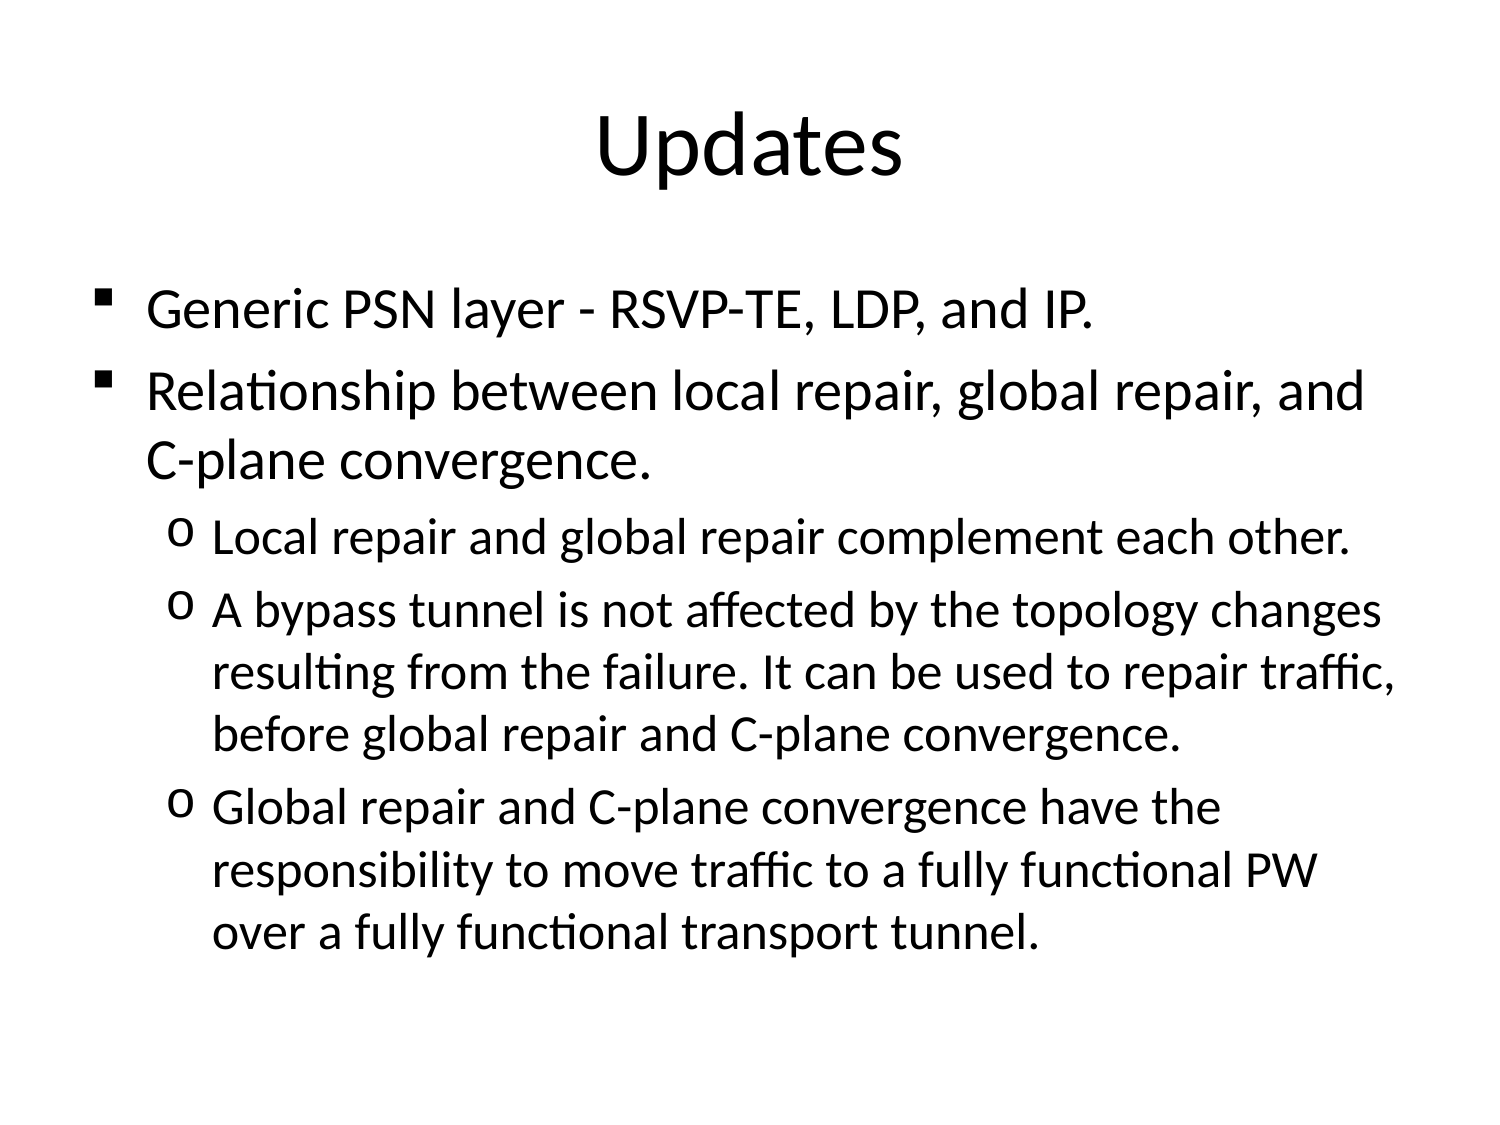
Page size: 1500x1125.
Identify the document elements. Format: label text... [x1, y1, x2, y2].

list Generic PSN layer - RSVP-TE, LDP, and IP. Relationship between local repair, global repair, and C-plane convergence. Local repair and global repair complement each other. A bypass tunnel is not affected by the topology changes resulting from the failure. It can be used to repair traffic, before global repair and C-plane convergence. Global repair and C-plane convergence have the responsibility to move traffic to a fully functional PW over a fully functional transport tunnel. [75, 262, 1425, 1005]
title Updates [75, 45, 1425, 233]
